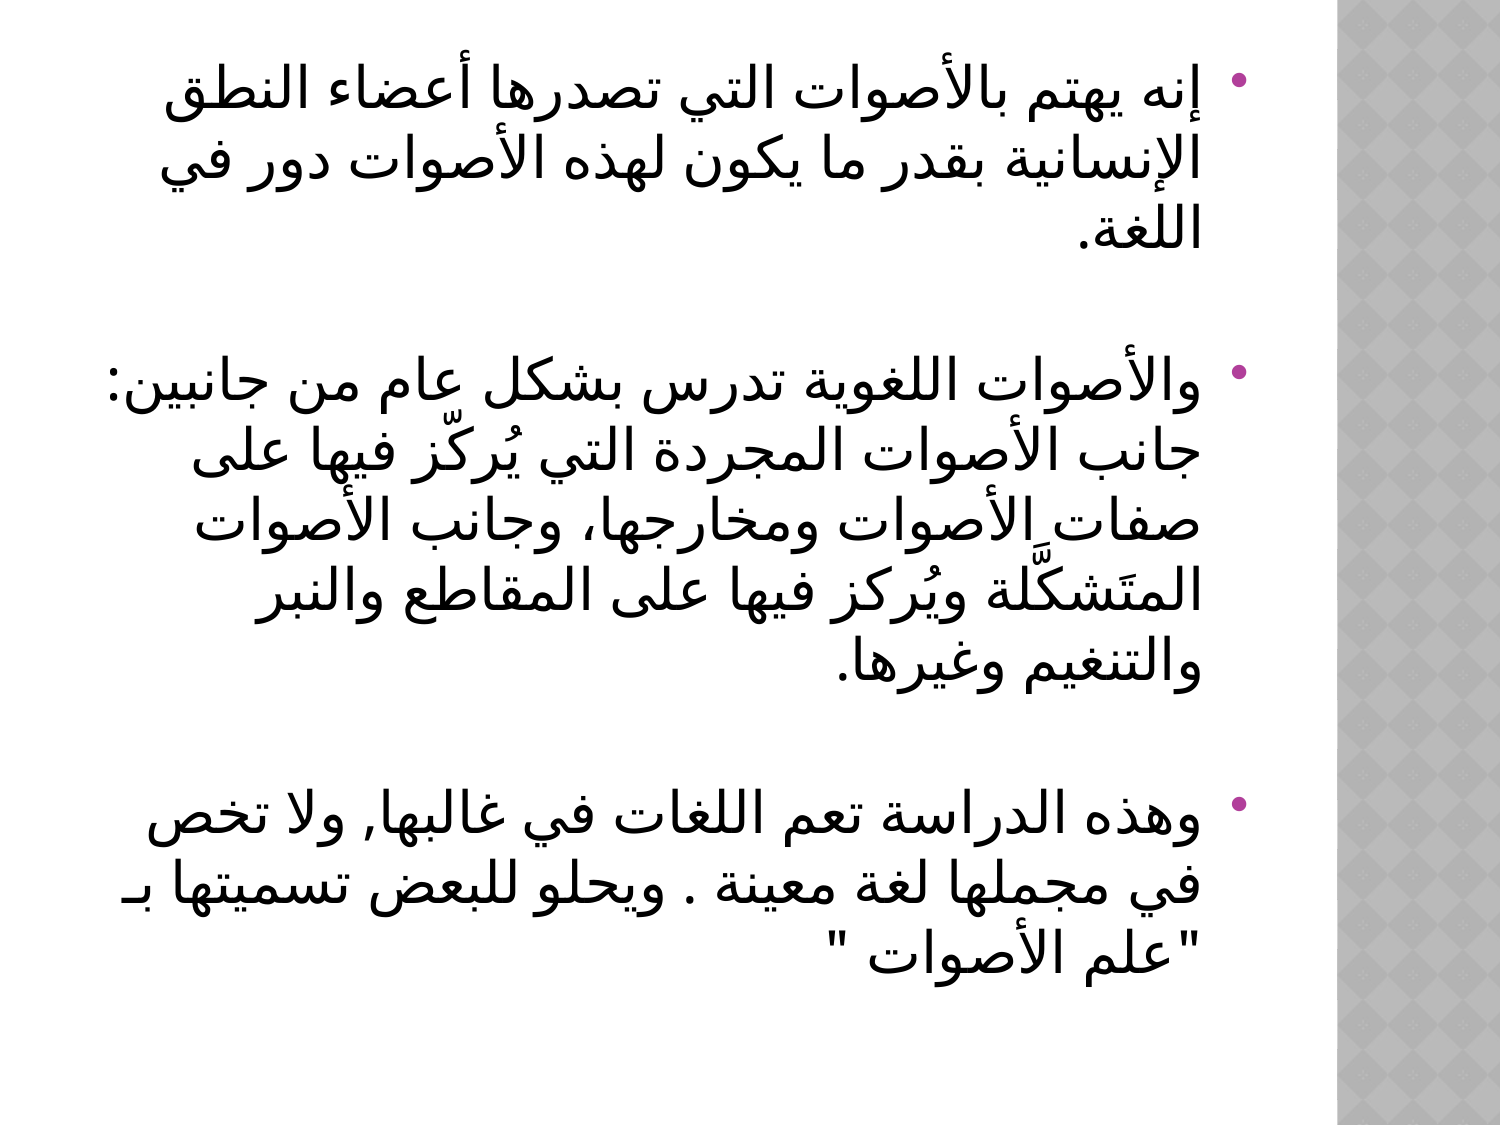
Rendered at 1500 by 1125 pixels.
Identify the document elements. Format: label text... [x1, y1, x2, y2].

list إنه يهتم بالأصوات التي تصدرها أعضاء النطق الإنسانية بقدر ما يكون لهذه الأصوات دور في اللغة. والأصوات اللغوية تدرس بشكل عام من جانبين: جانب الأصوات المجردة التي يُركّز فيها على صفات الأصوات ومخارجها، وجانب الأصوات المتَشكَّلة ويُركز فيها على المقاطع والنبر والتنغيم وغيرها. وهذه الدراسة تعم اللغات في غالبها, ولا تخص في مجملها لغة معينة . ويحلو للبعض تسميتها بـ "علم الأصوات " [76, 42, 1265, 977]
